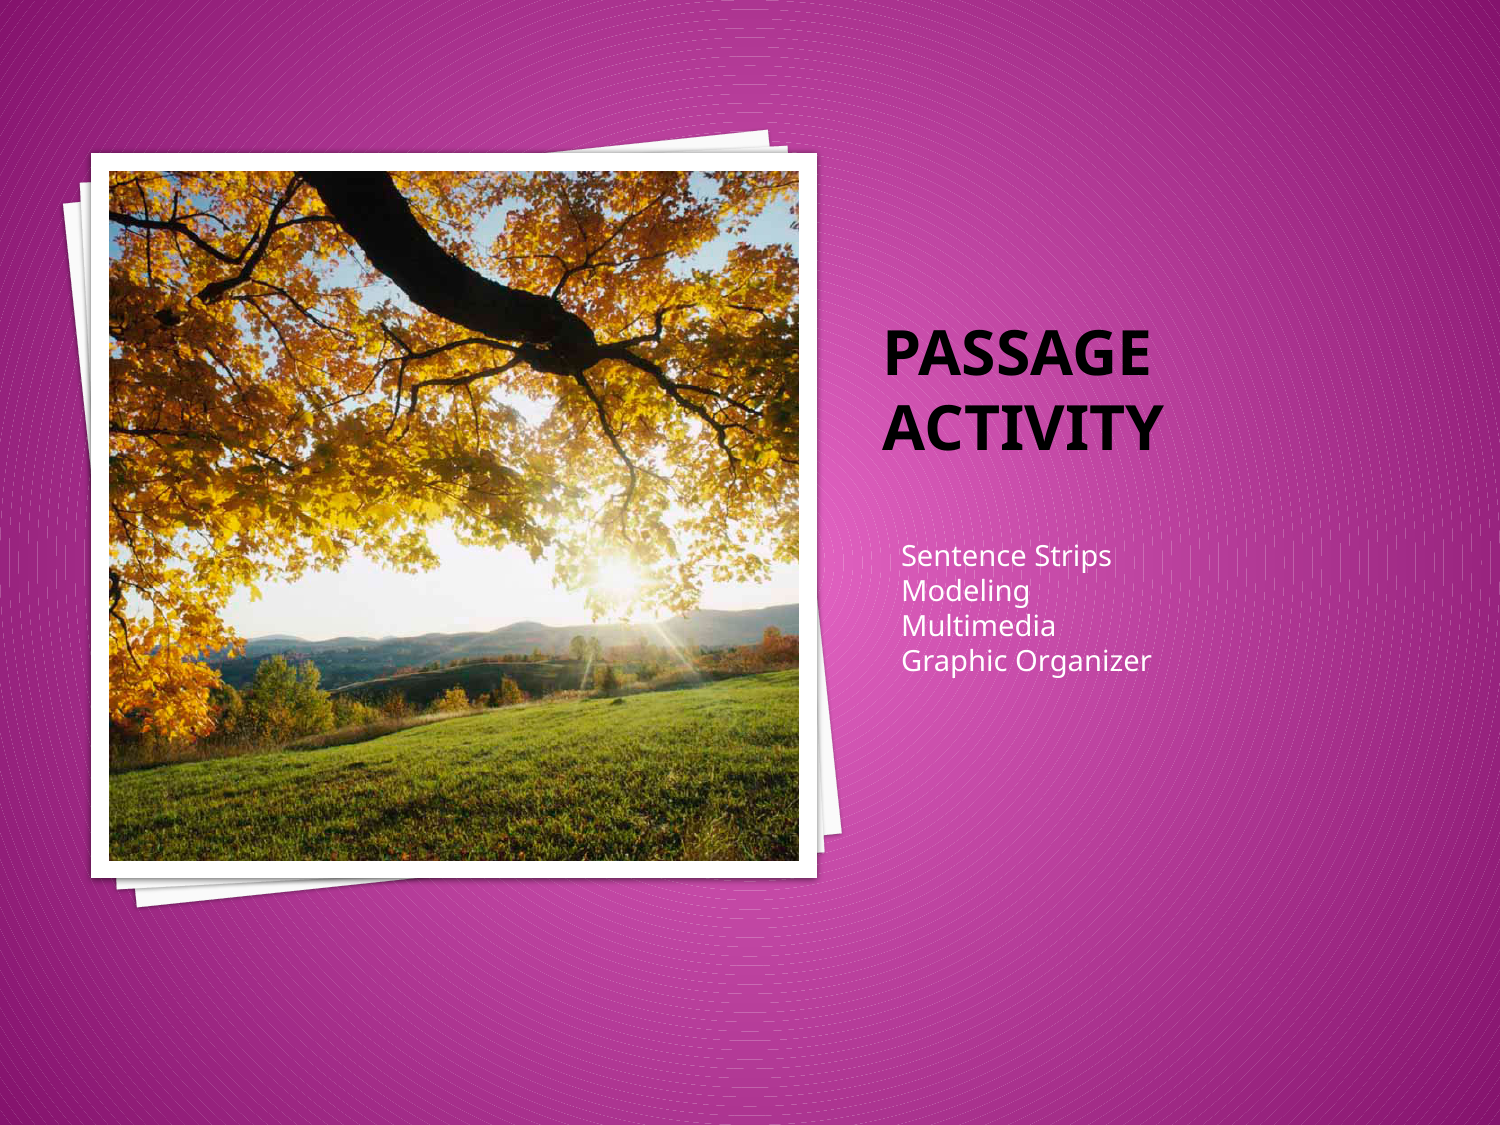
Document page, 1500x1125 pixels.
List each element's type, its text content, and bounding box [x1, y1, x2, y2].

title Passage Activity [875, 125, 1438, 463]
list Sentence Strips Modeling Multimedia Graphic Organizer [887, 537, 1466, 1125]
picture [108, 170, 800, 862]
